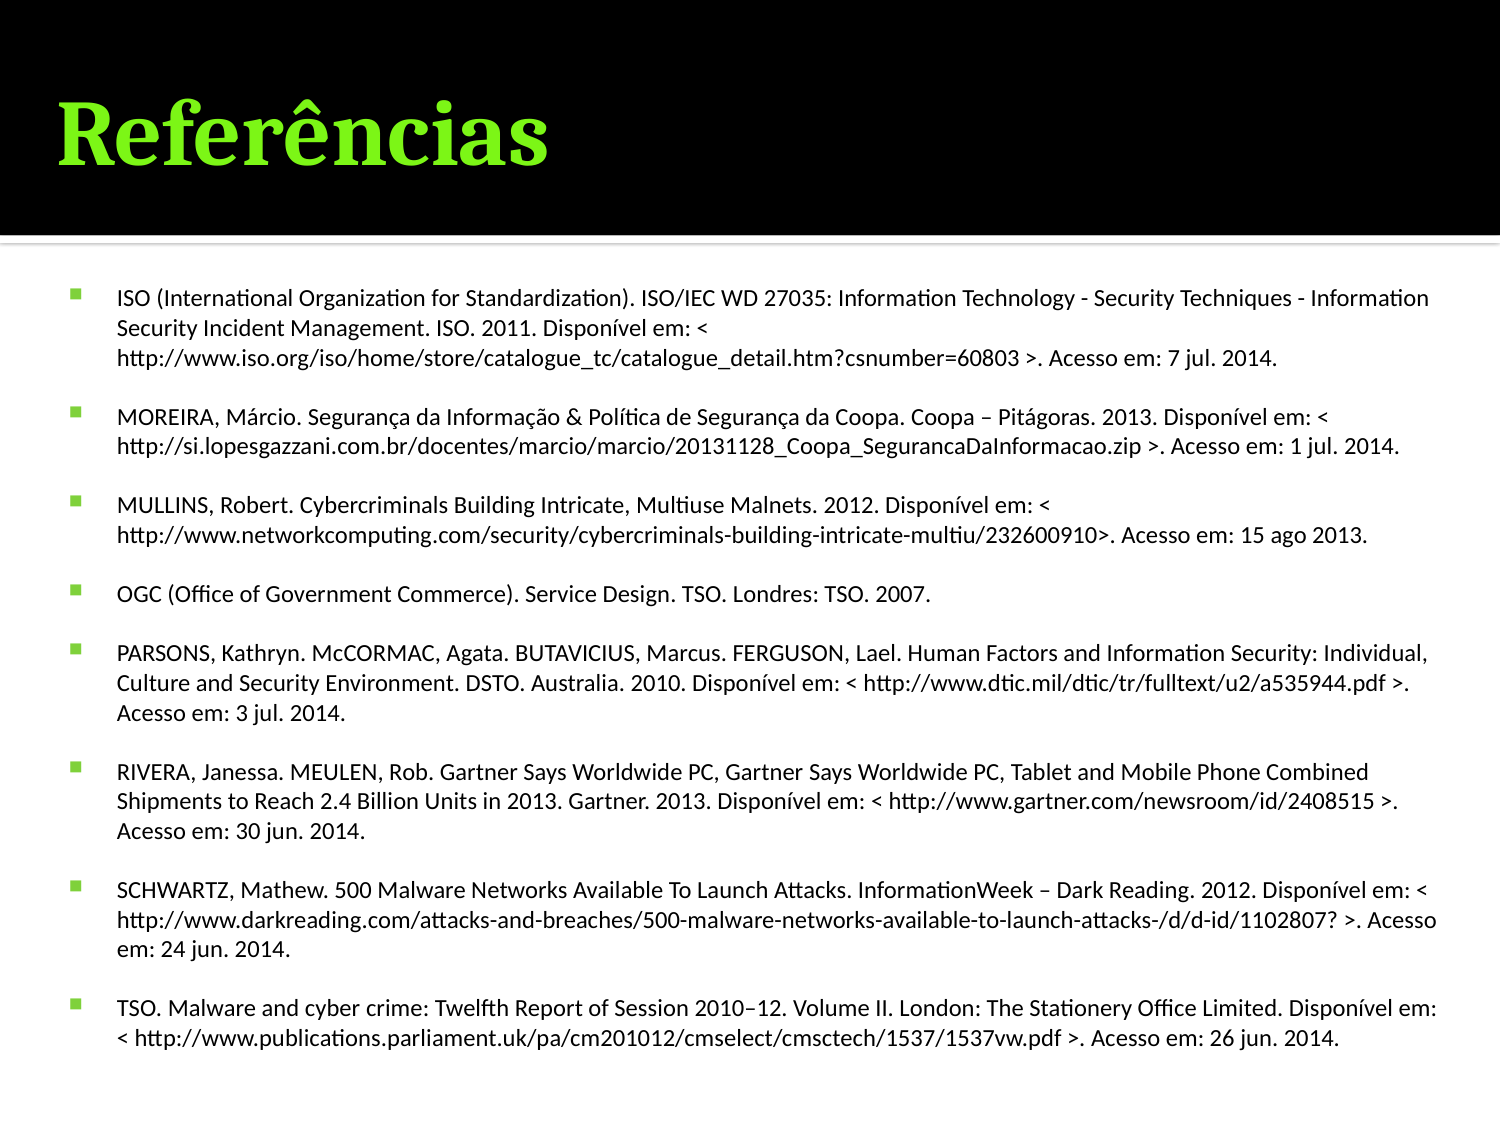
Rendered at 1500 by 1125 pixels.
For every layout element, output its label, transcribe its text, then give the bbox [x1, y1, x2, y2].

title Referências [41, 25, 1459, 231]
list ISO (International Organization for Standardization). ISO/IEC WD 27035: Information Technology - Security Techniques - Information Security Incident Management. ISO. 2011. Disponível em: < http://www.iso.org/iso/home/store/catalogue_tc/catalogue_detail.htm?csnumber=60803 >. Acesso em: 7 jul. 2014. MOREIRA, Márcio. Segurança da Informação & Política de Segurança da Coopa. Coopa – Pitágoras. 2013. Disponível em: < http://si.lopesgazzani.com.br/docentes/marcio/marcio/20131128_Coopa_SegurancaDaInformacao.zip >. Acesso em: 1 jul. 2014. MULLINS, Robert. Cybercriminals Building Intricate, Multiuse Malnets. 2012. Disponível em: < http://www.networkcomputing.com/security/cybercriminals-building-intricate-multiu/232600910>. Acesso em: 15 ago 2013. OGC (Office of Government Commerce). Service Design. TSO. Londres: TSO. 2007. PARSONS, Kathryn. McCORMAC, Agata. BUTAVICIUS, Marcus. FERGUSON, Lael. Human Factors and Information Security: Individual, Culture and Security Environment. DSTO. Australia. 2010. Disponível em: < http://www.dtic.mil/dtic/tr/fulltext/u2/a535944.pdf >. Acesso em: 3 jul. 2014. RIVERA, Janessa. MEULEN, Rob. Gartner Says Worldwide PC, Gartner Says Worldwide PC, Tablet and Mobile Phone Combined Shipments to Reach 2.4 Billion Units in 2013. Gartner. 2013. Disponível em: < http://www.gartner.com/newsroom/id/2408515 >. Acesso em: 30 jun. 2014. SCHWARTZ, Mathew. 500 Malware Networks Available To Launch Attacks. InformationWeek – Dark Reading. 2012. Disponível em: < http://www.darkreading.com/attacks-and-breaches/500-malware-networks-available-to-launch-attacks-/d/d-id/1102807? >. Acesso em: 24 jun. 2014. TSO. Malware and cyber crime: Twelfth Report of Session 2010–12. Volume II. London: The Stationery Office Limited. Disponível em: < http://www.publications.parliament.uk/pa/cm201012/cmselect/cmsctech/1537/1537vw.pdf >. Acesso em: 26 jun. 2014. [41, 267, 1459, 1094]
